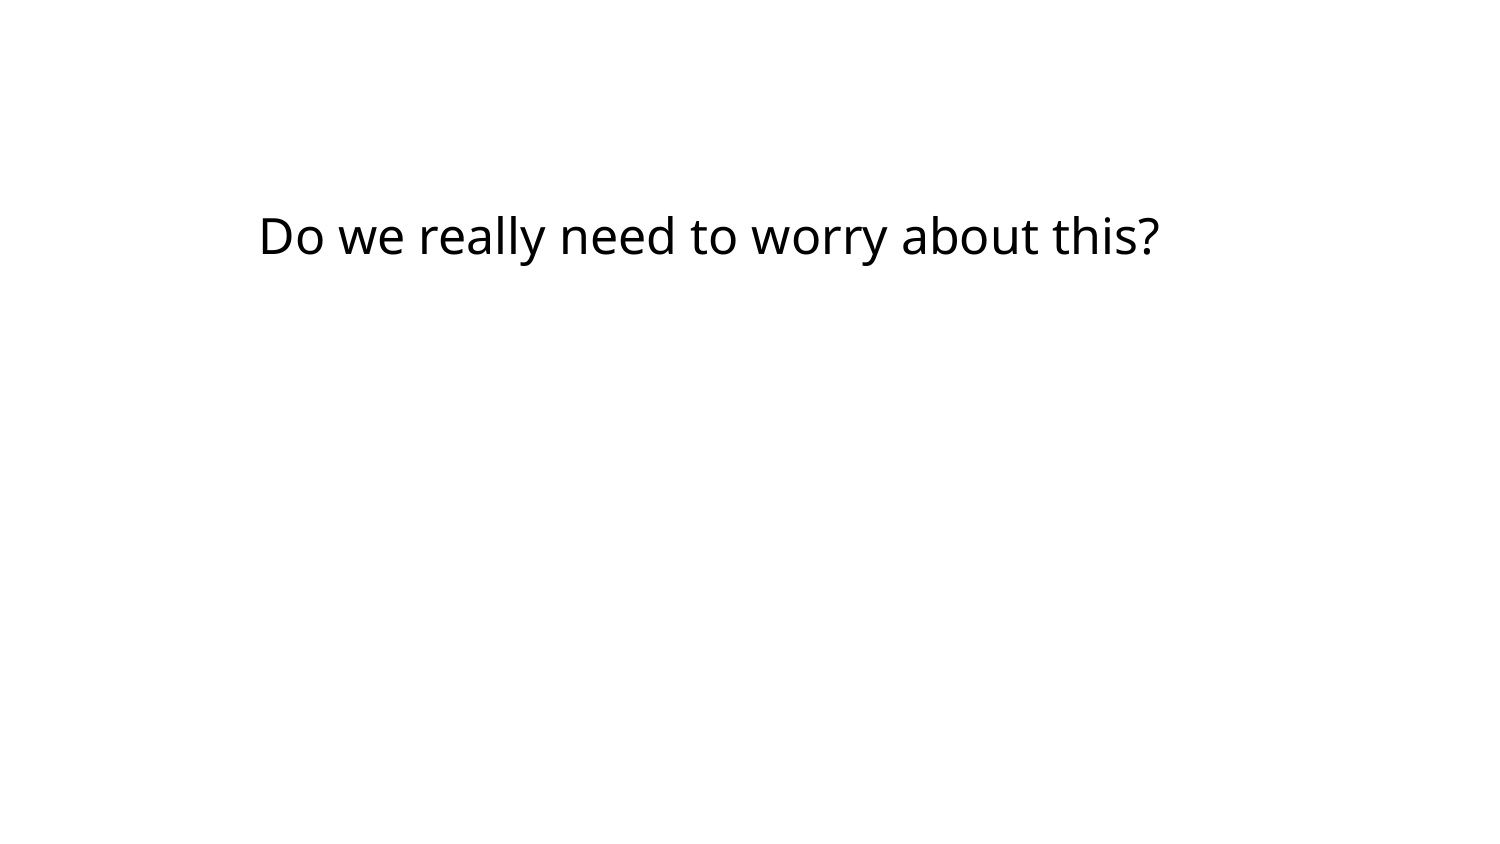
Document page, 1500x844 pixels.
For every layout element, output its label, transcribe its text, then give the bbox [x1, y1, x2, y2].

list Do we really need to worry about this? [243, 197, 1297, 446]
